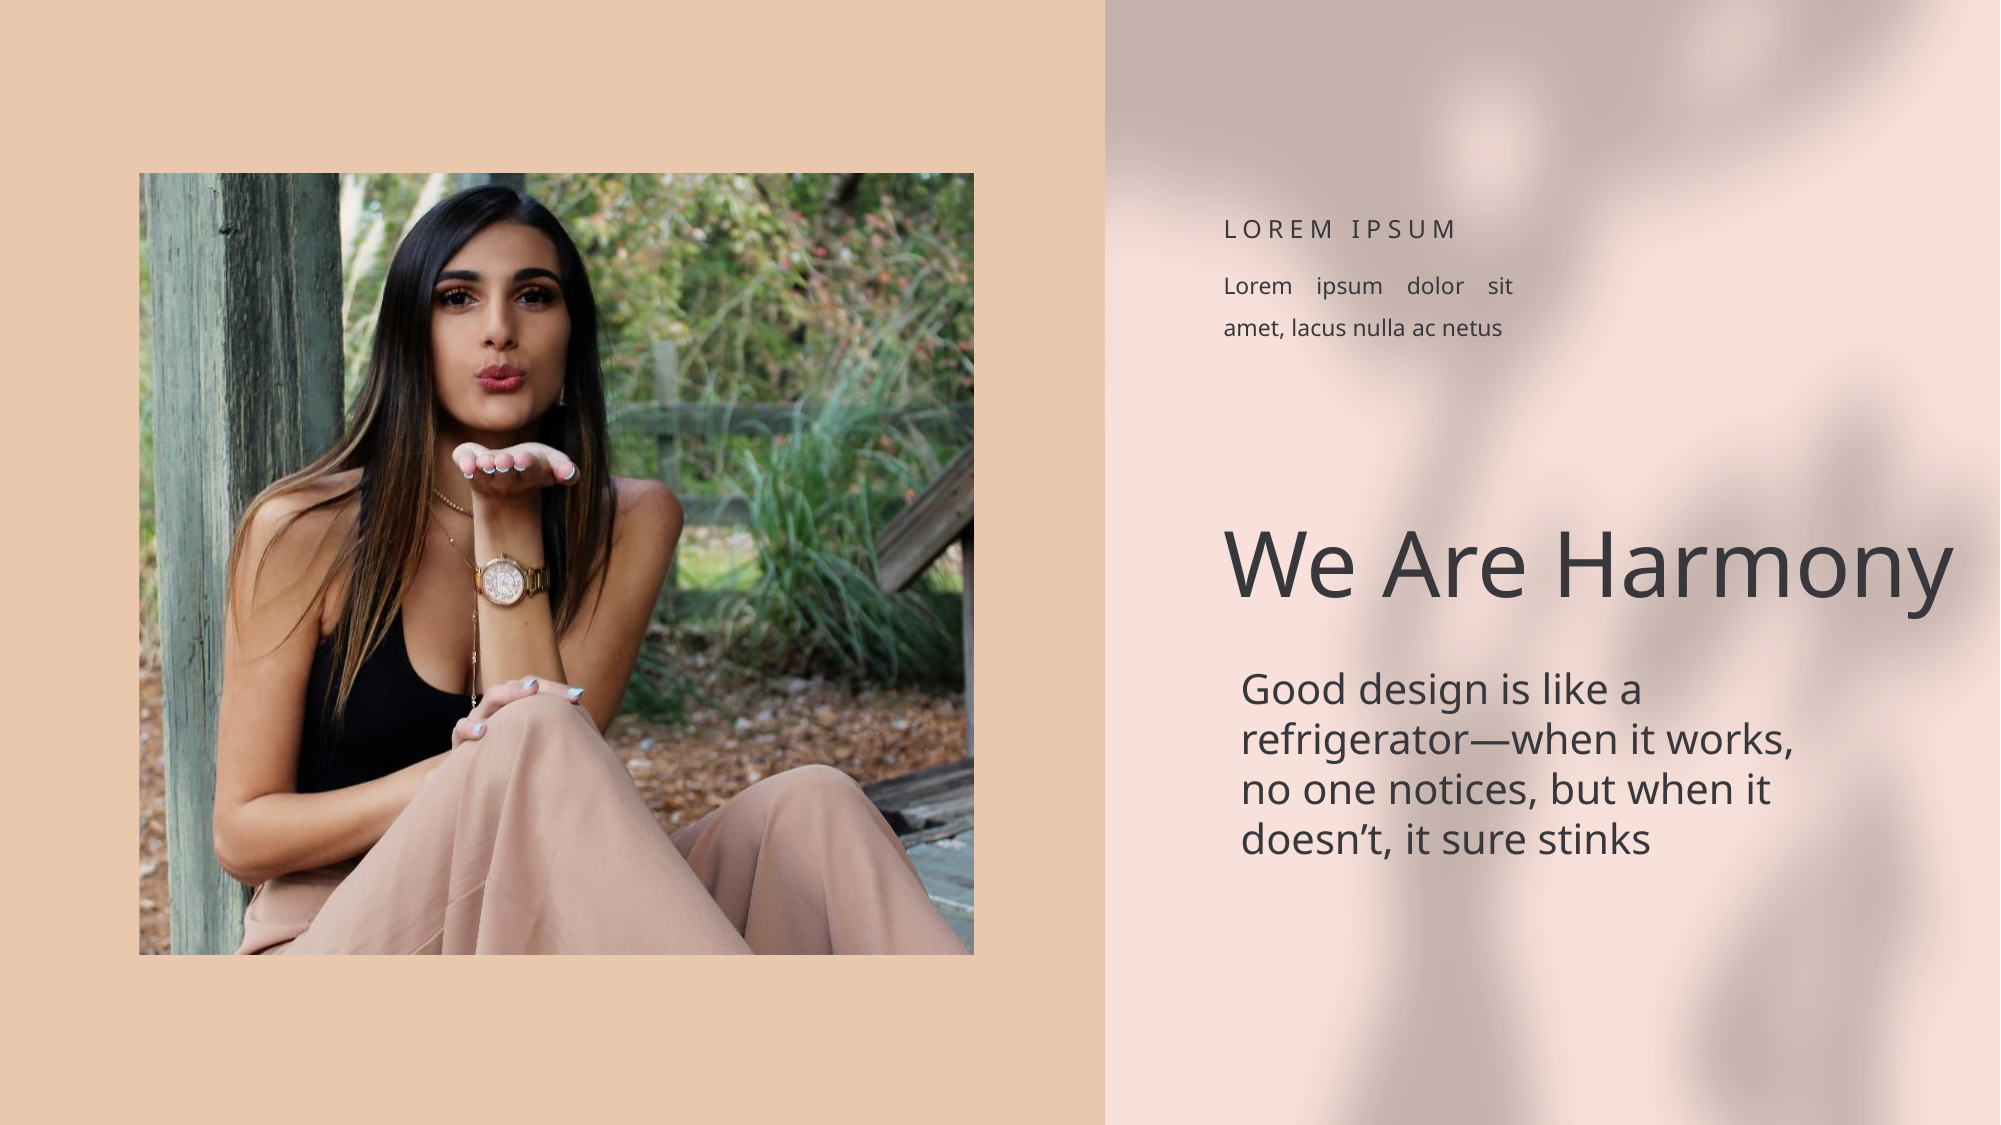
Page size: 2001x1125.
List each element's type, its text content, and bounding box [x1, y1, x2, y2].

text_box LOREM IPSUM [1208, 205, 1529, 251]
picture [139, 173, 974, 955]
text_box We Are Harmony [1208, 498, 1997, 655]
text_box [0, 0, 1106, 1125]
text_box Lorem ipsum dolor sit amet, lacus nulla ac netus [1208, 251, 1529, 349]
text_box Good design is like a refrigerator—when it works, no one notices, but when it doesn’t, it sure stinks [1225, 655, 1841, 870]
